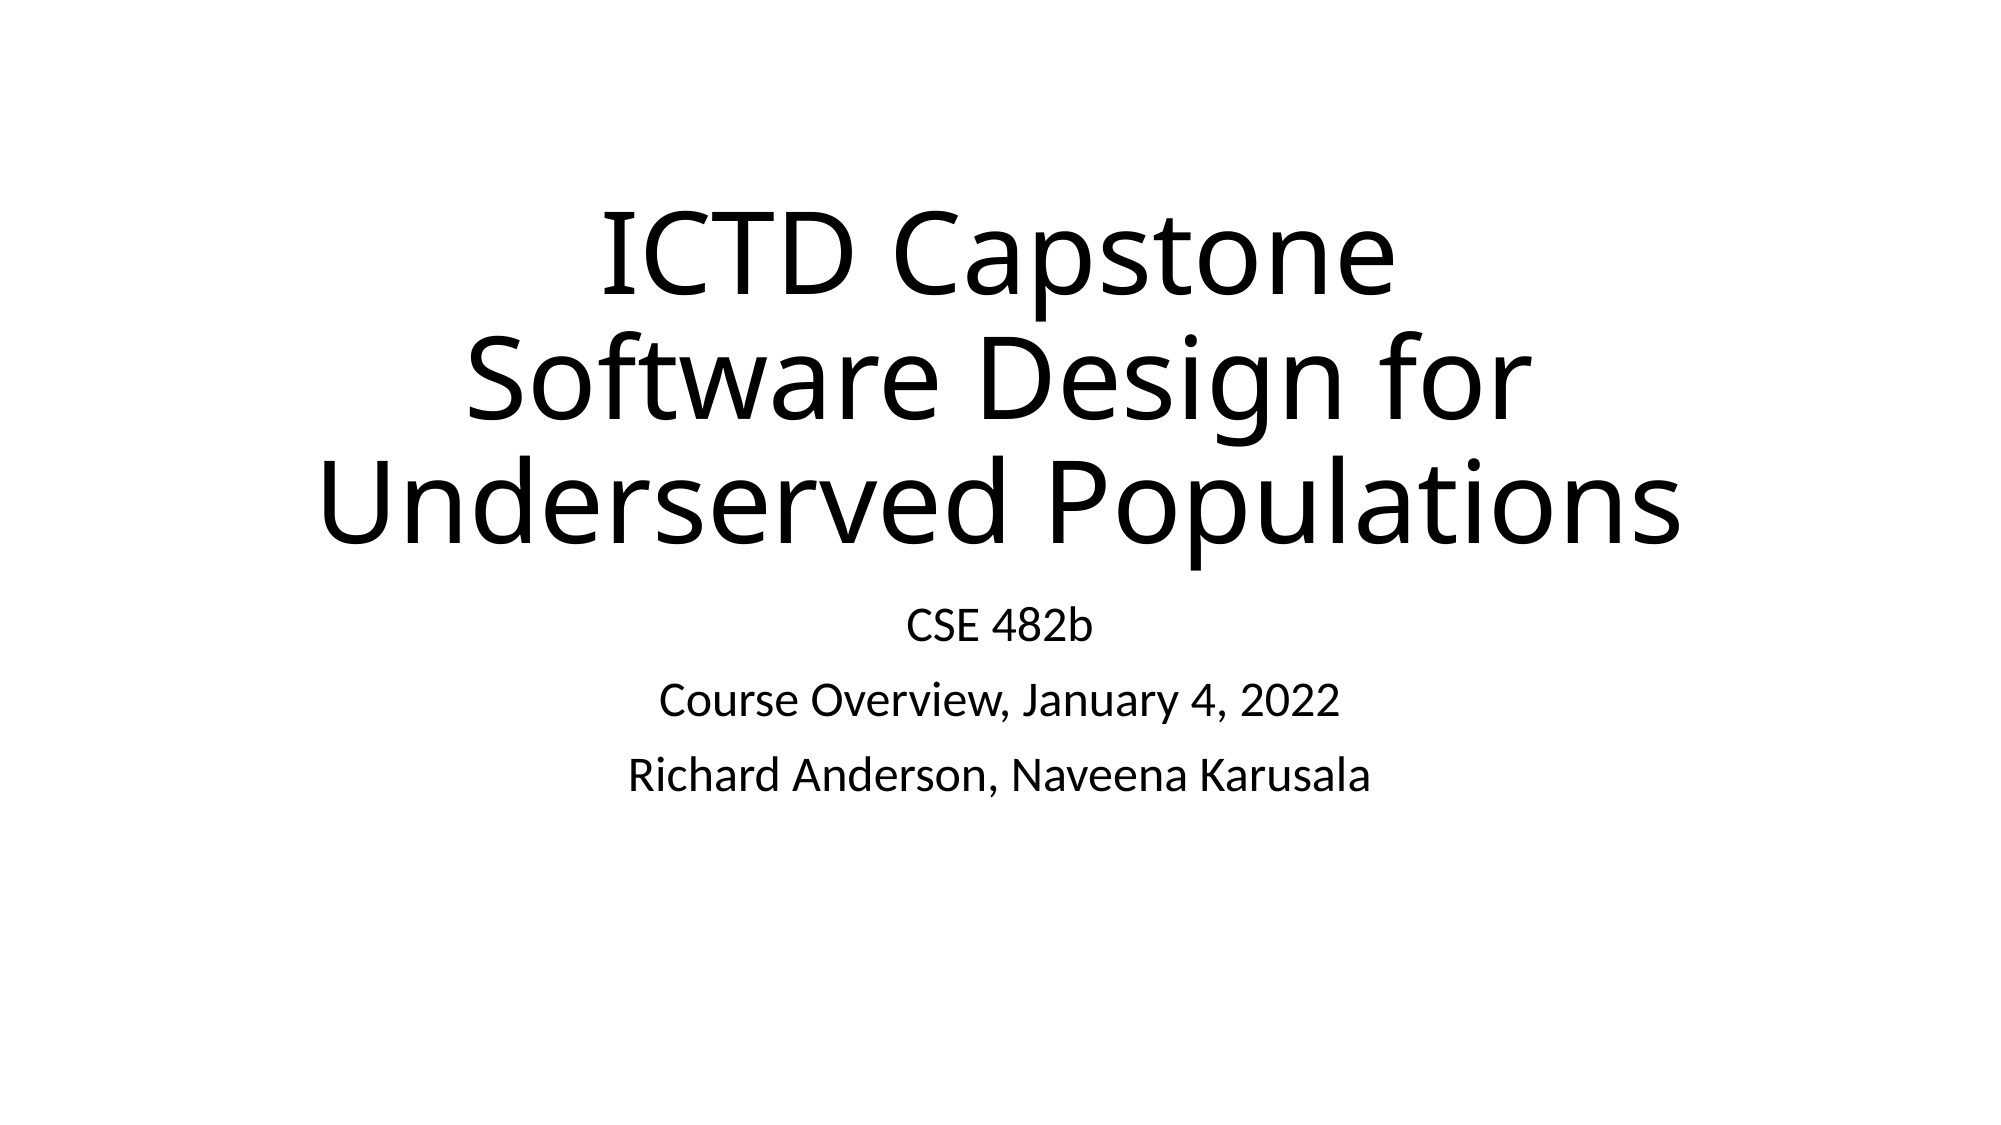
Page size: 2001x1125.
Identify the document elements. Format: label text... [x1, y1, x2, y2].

title ICTD Capstone Software Design for Underserved Populations [249, 184, 1750, 576]
subtitle CSE 482b Course Overview, January 4, 2022 Richard Anderson, Naveena Karusala [249, 590, 1750, 863]
